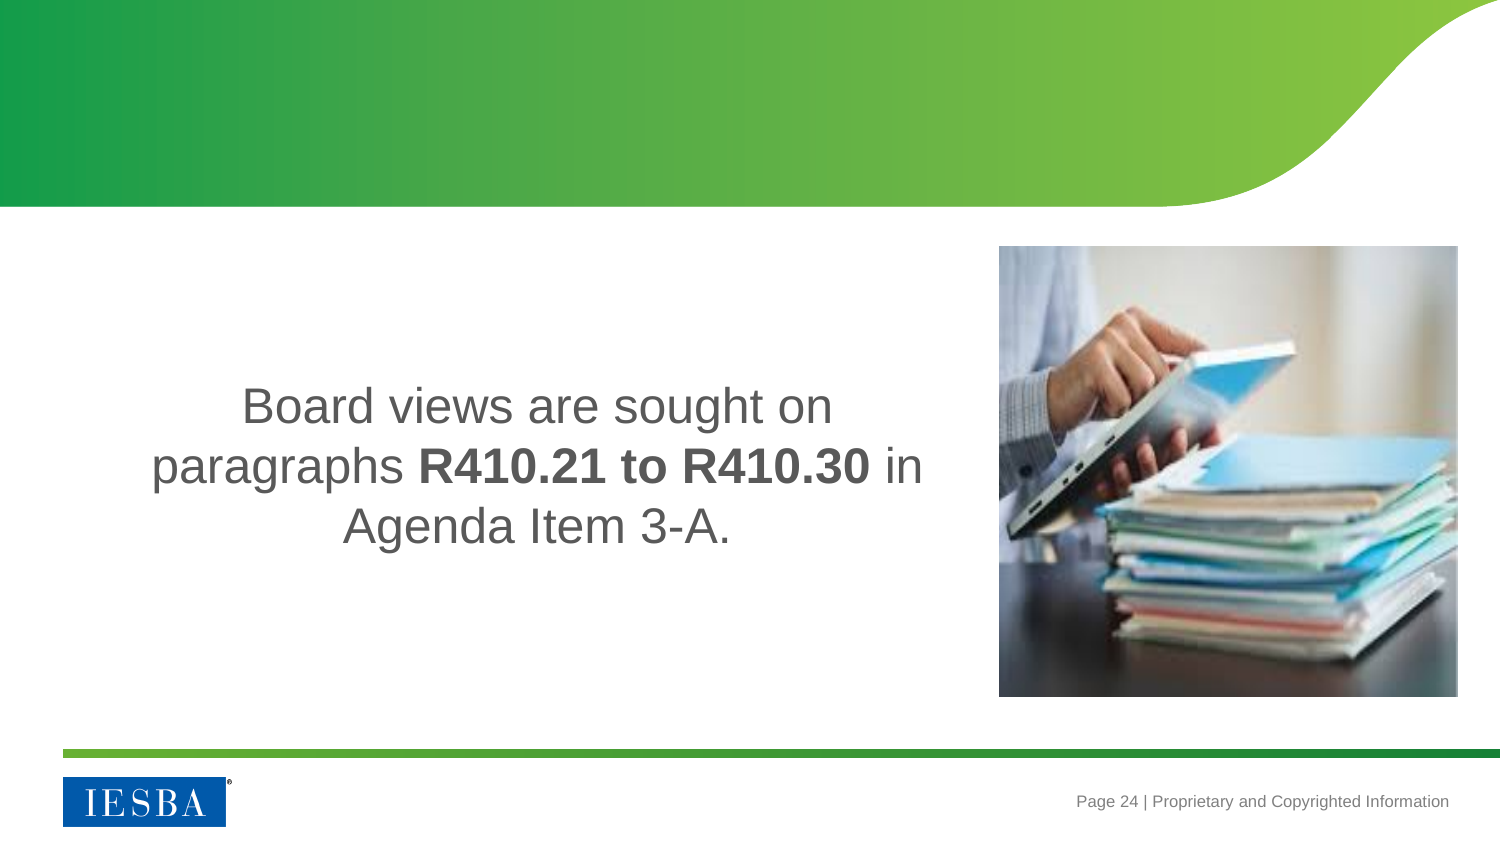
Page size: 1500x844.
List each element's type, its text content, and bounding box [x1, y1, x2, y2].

title [62, 59, 1300, 135]
picture [0, 0, 1500, 207]
picture [999, 246, 1458, 697]
picture [63, 777, 232, 827]
list Board views are sought on paragraphs R410.21 to R410.30 in Agenda Item 3-A. [112, 220, 963, 724]
